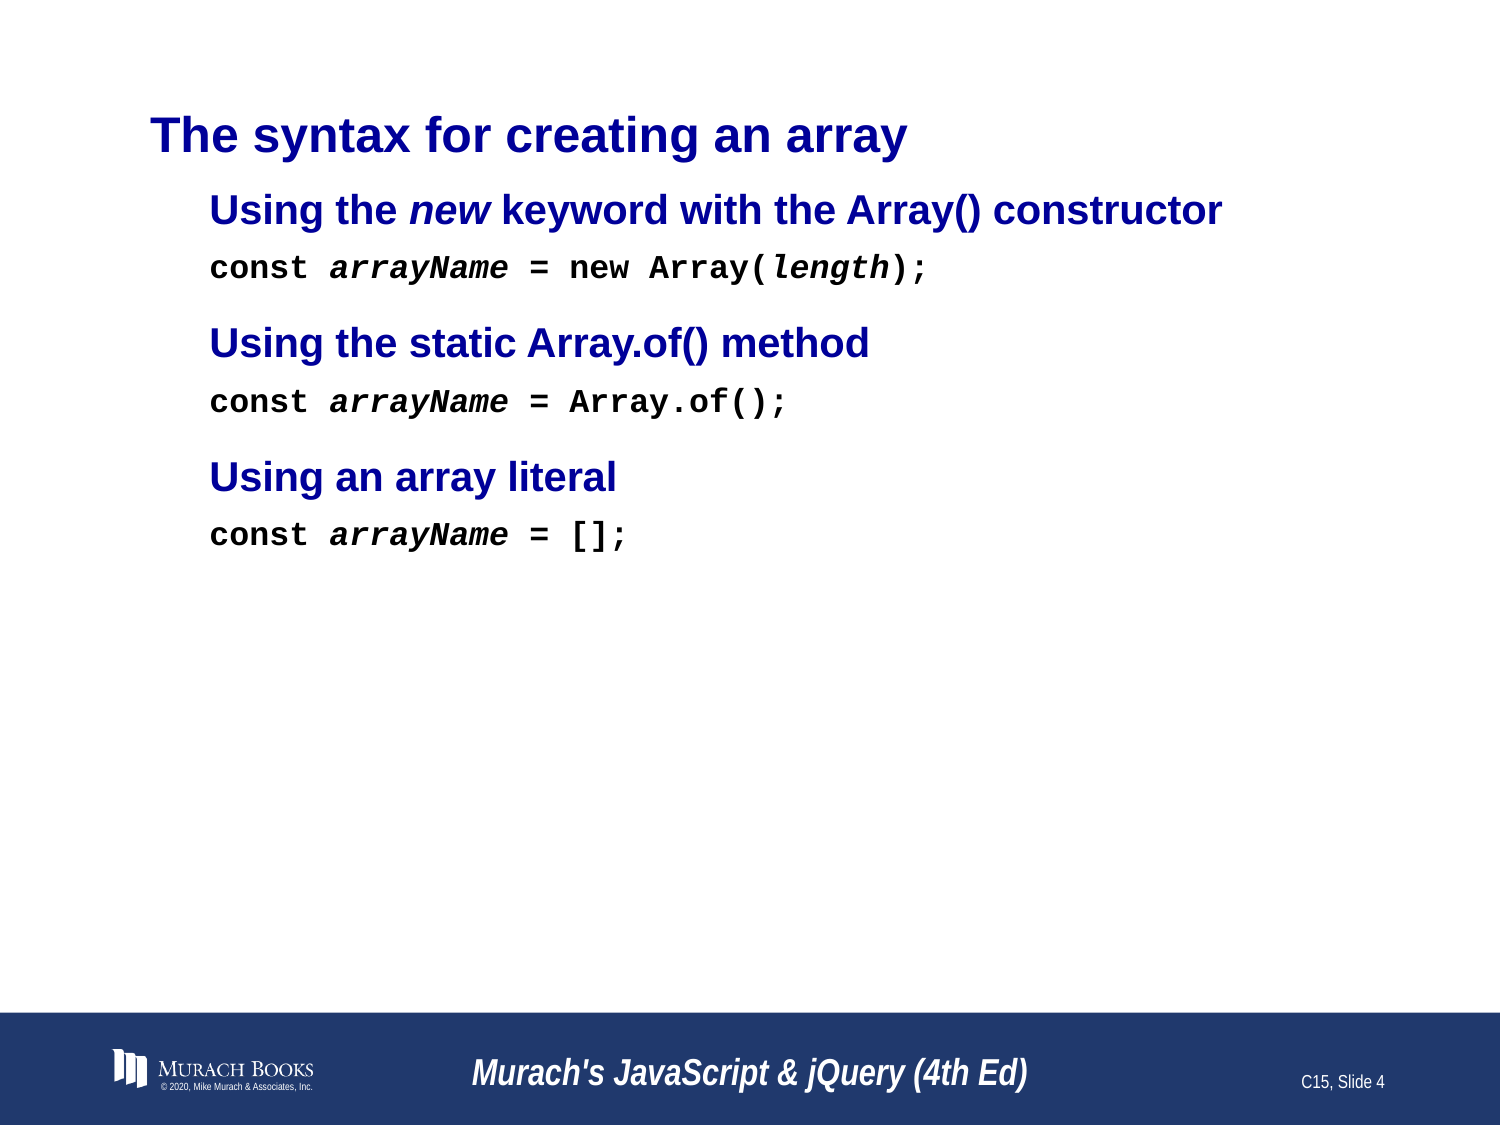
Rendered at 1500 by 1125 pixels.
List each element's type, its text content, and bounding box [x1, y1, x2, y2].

list Using the new keyword with the Array() constructor const arrayName = new Array(length); Using the static Array.of() method const arrayName = Array.of(); Using an array literal const arrayName = []; [137, 174, 1350, 975]
slide_number C15, Slide 4 [1087, 1025, 1400, 1100]
title The syntax for creating an array [150, 102, 1350, 164]
slide_number Murach's JavaScript & jQuery (4th Ed) [463, 1025, 1050, 1100]
footer © 2020, Mike Murach & Associates, Inc. [12, 1025, 463, 1100]
